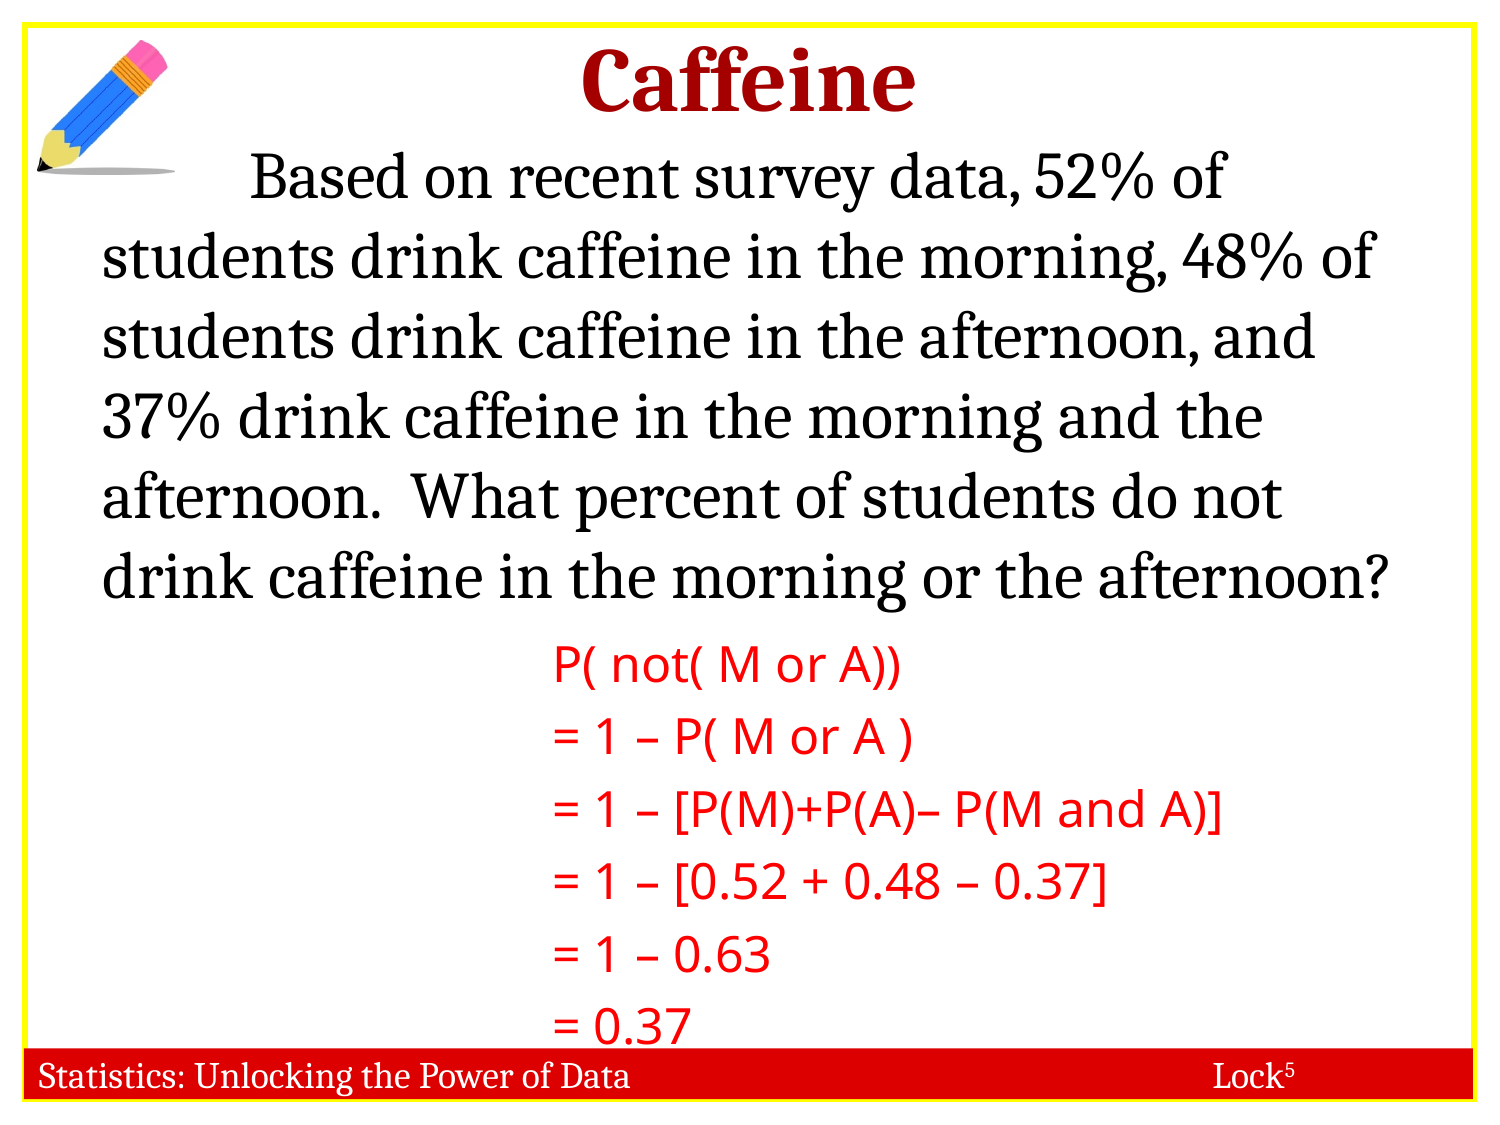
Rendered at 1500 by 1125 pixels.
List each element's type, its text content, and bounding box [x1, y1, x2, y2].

text_box Caffeine [81, 12, 1419, 124]
text_box Based on recent survey data, 52% of students drink caffeine in the morning, 48% of students drink caffeine in the afternoon, and 37% drink caffeine in the morning and the afternoon. What percent of students do not drink caffeine in the morning or the afternoon? [87, 124, 1425, 620]
text_box P( not( M or A)) = 1 – P( M or A ) = 1 – [P(M)+P(A)– P(M and A)] = 1 – [0.52 + 0.48 – 0.37] = 1 – 0.63 = 0.37 [537, 624, 1400, 1063]
text_box Caffeine [81, 186, 87, 213]
picture [37, 40, 176, 176]
